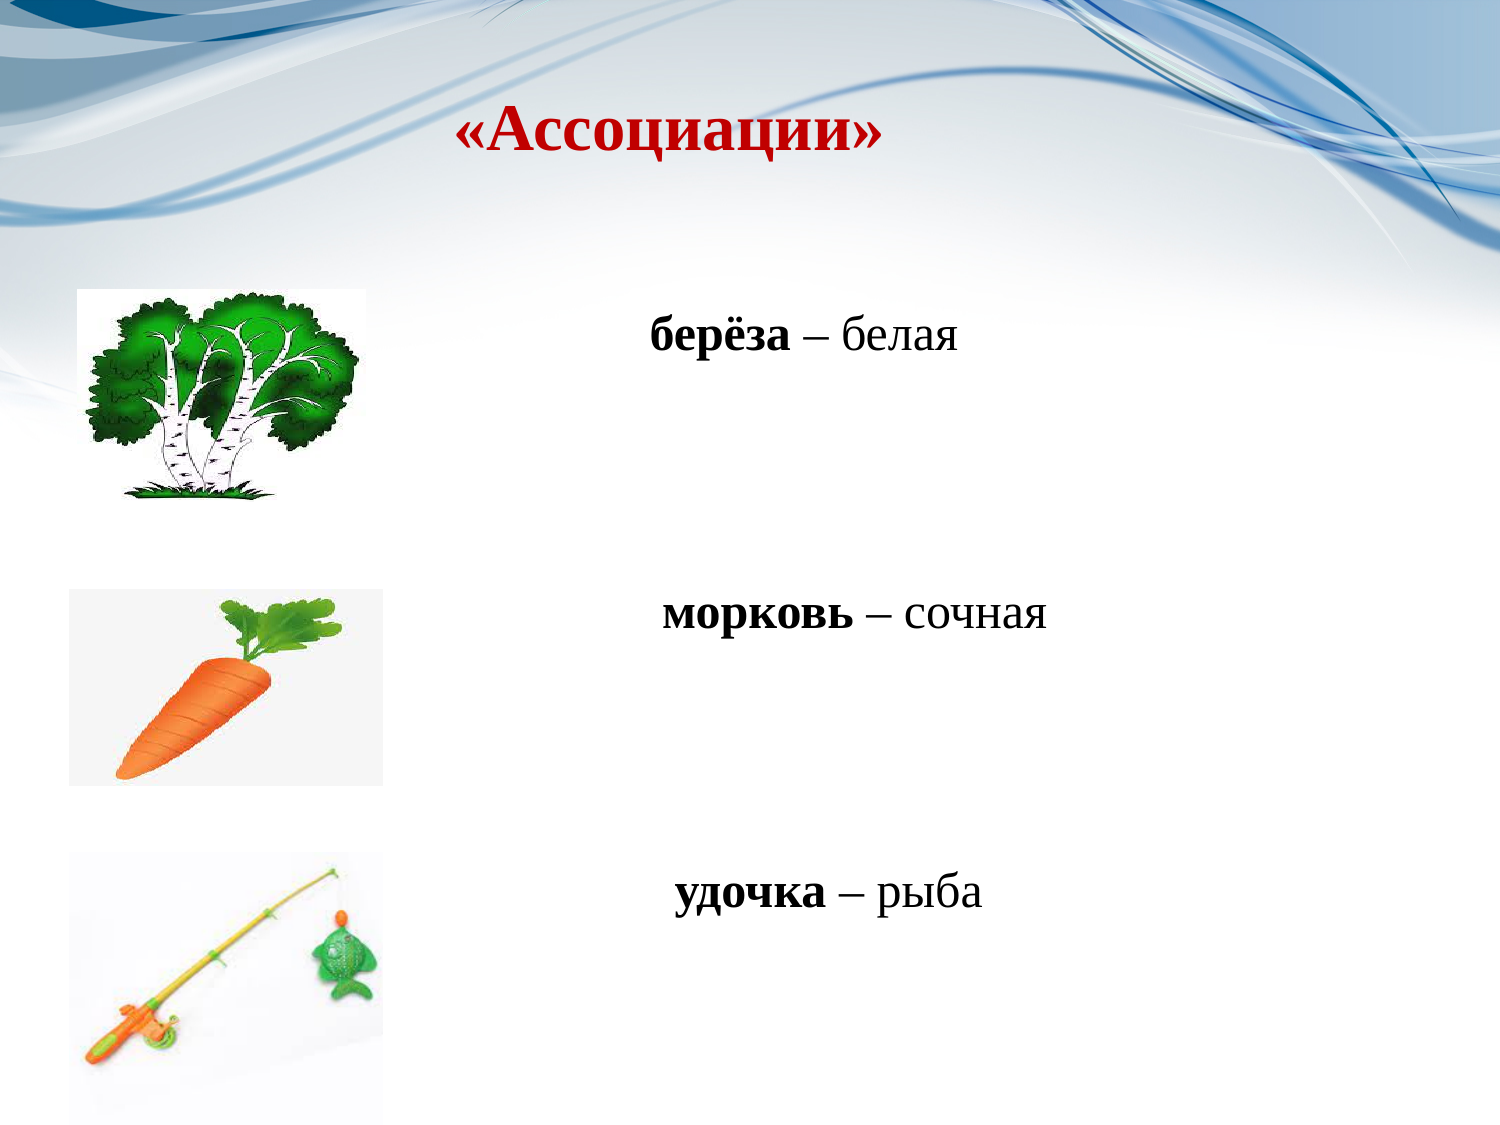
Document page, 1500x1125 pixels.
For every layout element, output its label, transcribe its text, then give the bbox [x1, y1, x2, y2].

picture [0, 0, 1500, 1125]
list берёза – белая морковь – сочная удочка – рыба [534, 299, 1162, 1066]
title «Ассоциации» [103, 59, 1397, 278]
list [77, 299, 534, 1014]
